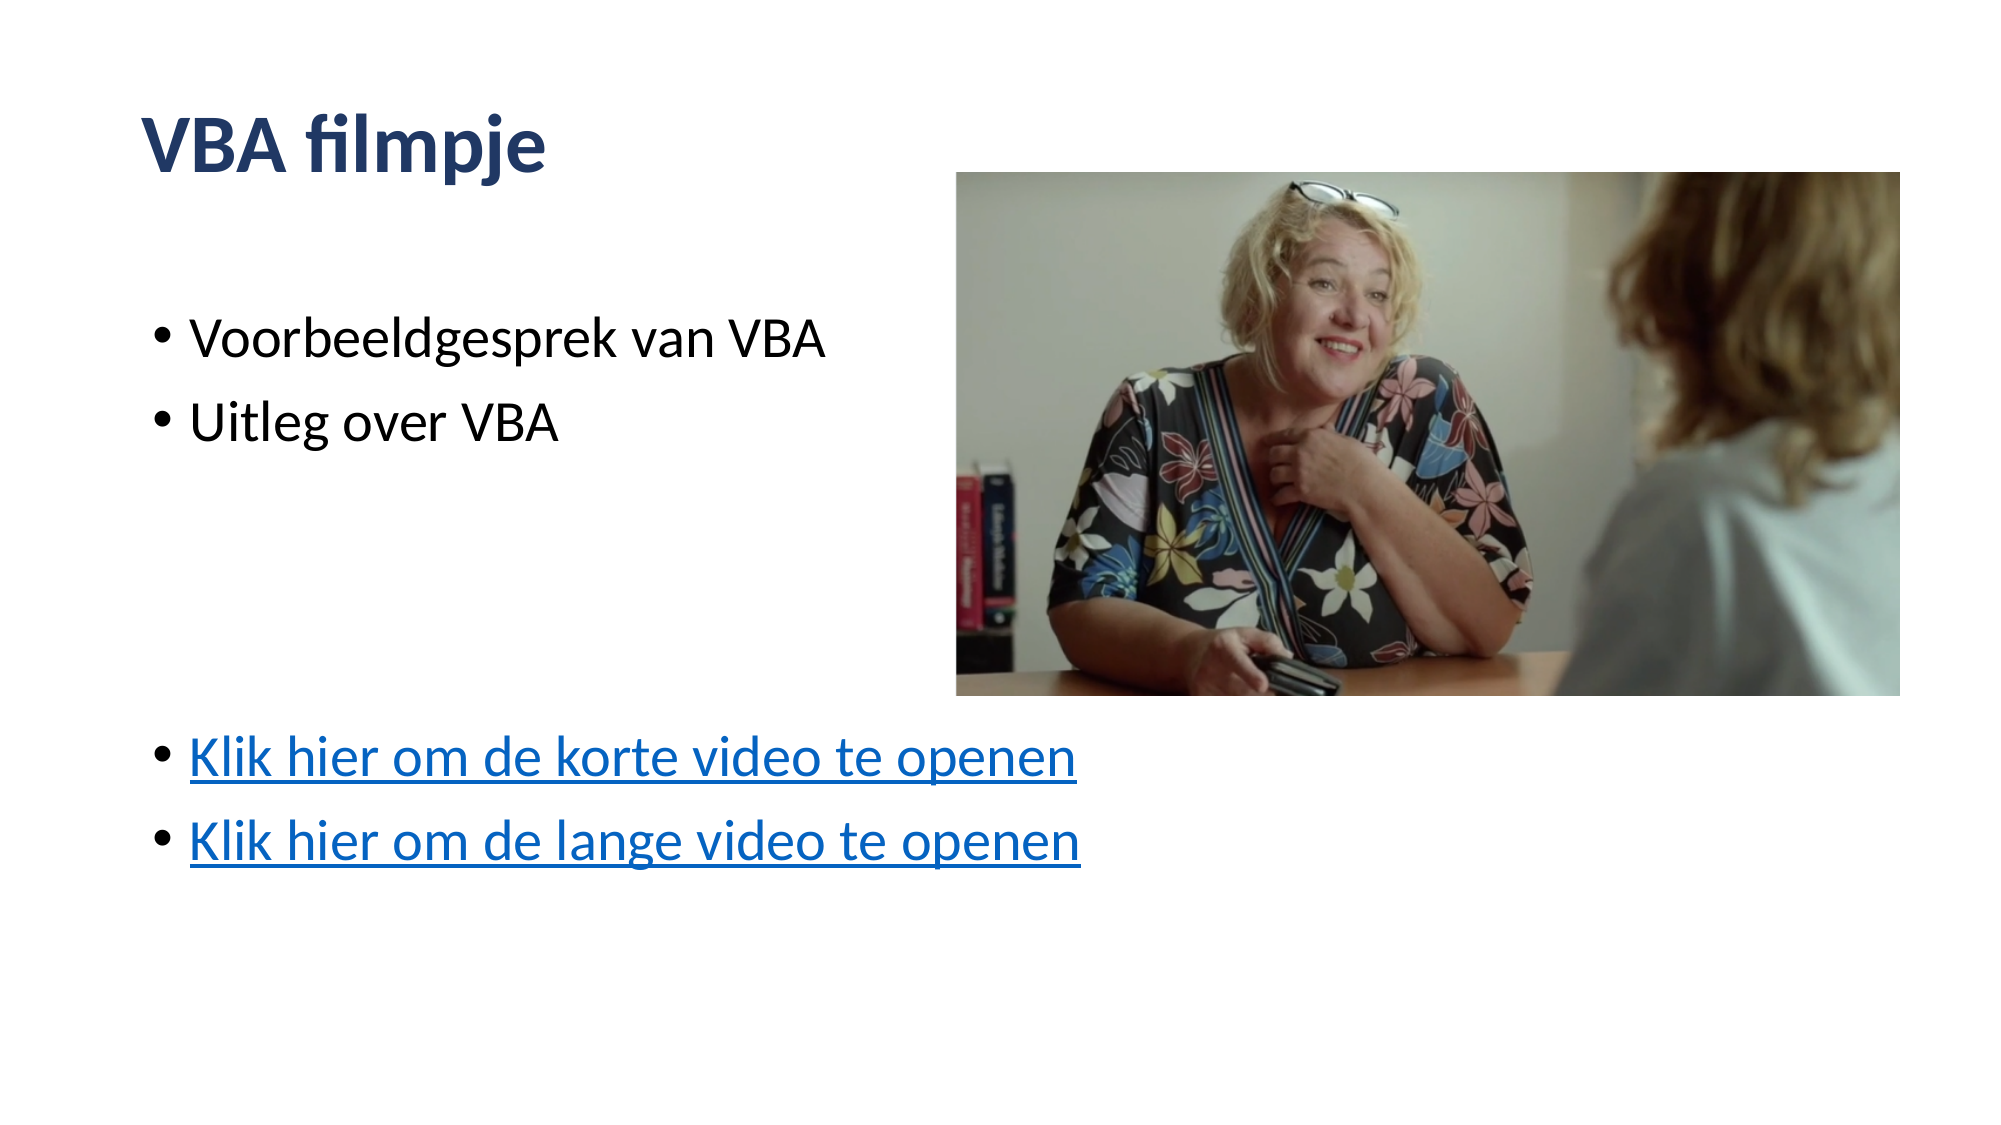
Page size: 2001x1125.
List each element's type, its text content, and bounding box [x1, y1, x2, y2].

list Voorbeeldgesprek van VBA Uitleg over VBA Klik hier om de korte video te openen Klik hier om de lange video te openen [137, 299, 1863, 1014]
text_box VBA filmpje [126, 81, 1626, 197]
picture [954, 172, 1900, 696]
